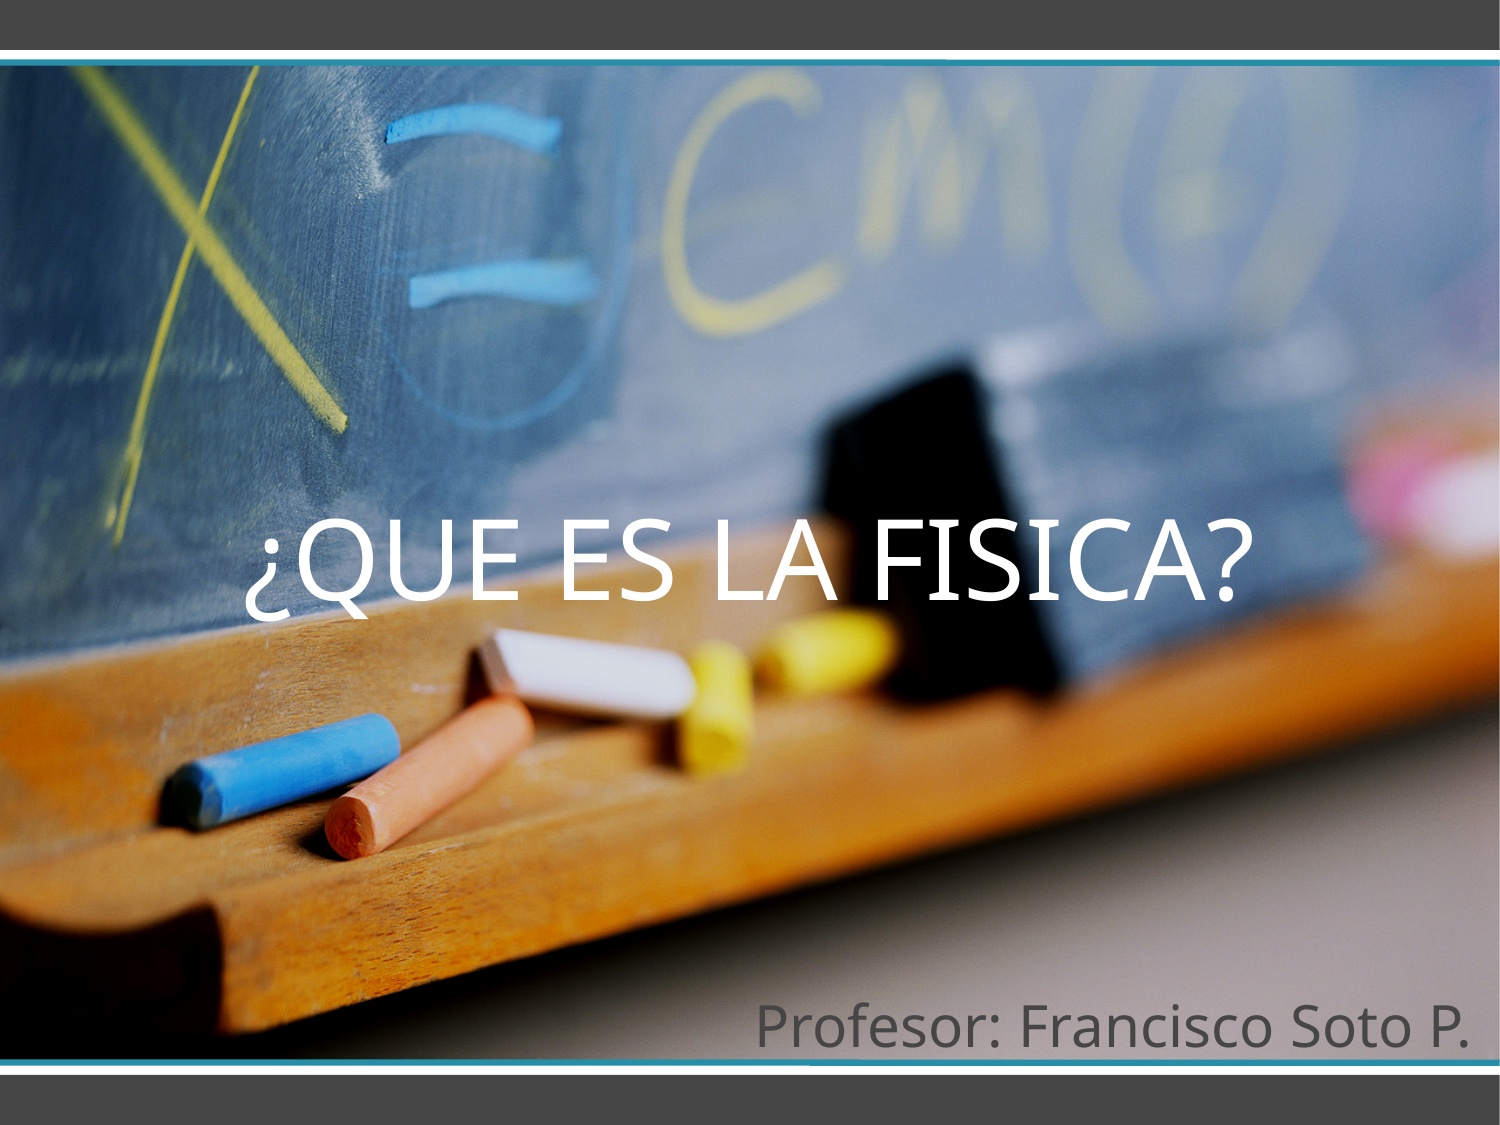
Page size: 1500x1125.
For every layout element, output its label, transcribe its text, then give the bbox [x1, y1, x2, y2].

picture [0, 66, 1500, 1059]
subtitle ¿QUE ES LA FISICA? [100, 456, 1400, 631]
text_box Profesor: Francisco Soto P. [726, 778, 1500, 1067]
